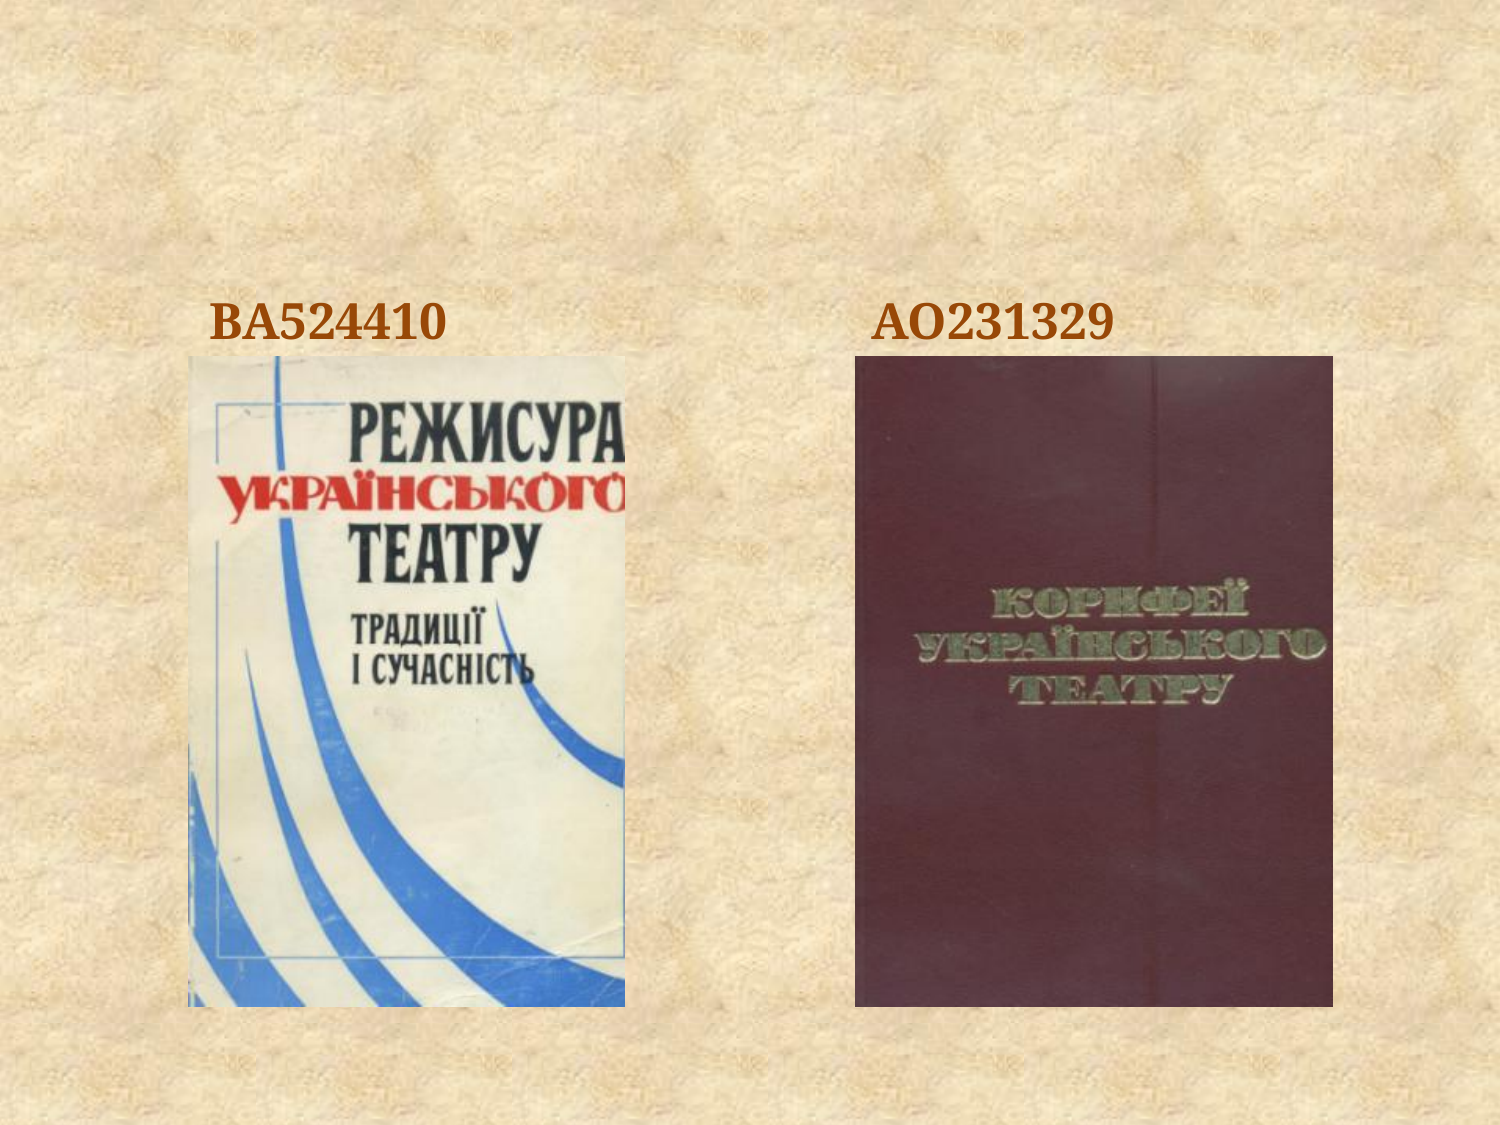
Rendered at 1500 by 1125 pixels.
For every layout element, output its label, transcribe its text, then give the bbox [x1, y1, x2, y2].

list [188, 356, 626, 1007]
picture [0, 0, 1500, 1125]
list ВА524410 [194, 251, 738, 357]
list АО231329 [856, 251, 1425, 357]
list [854, 356, 1334, 1007]
